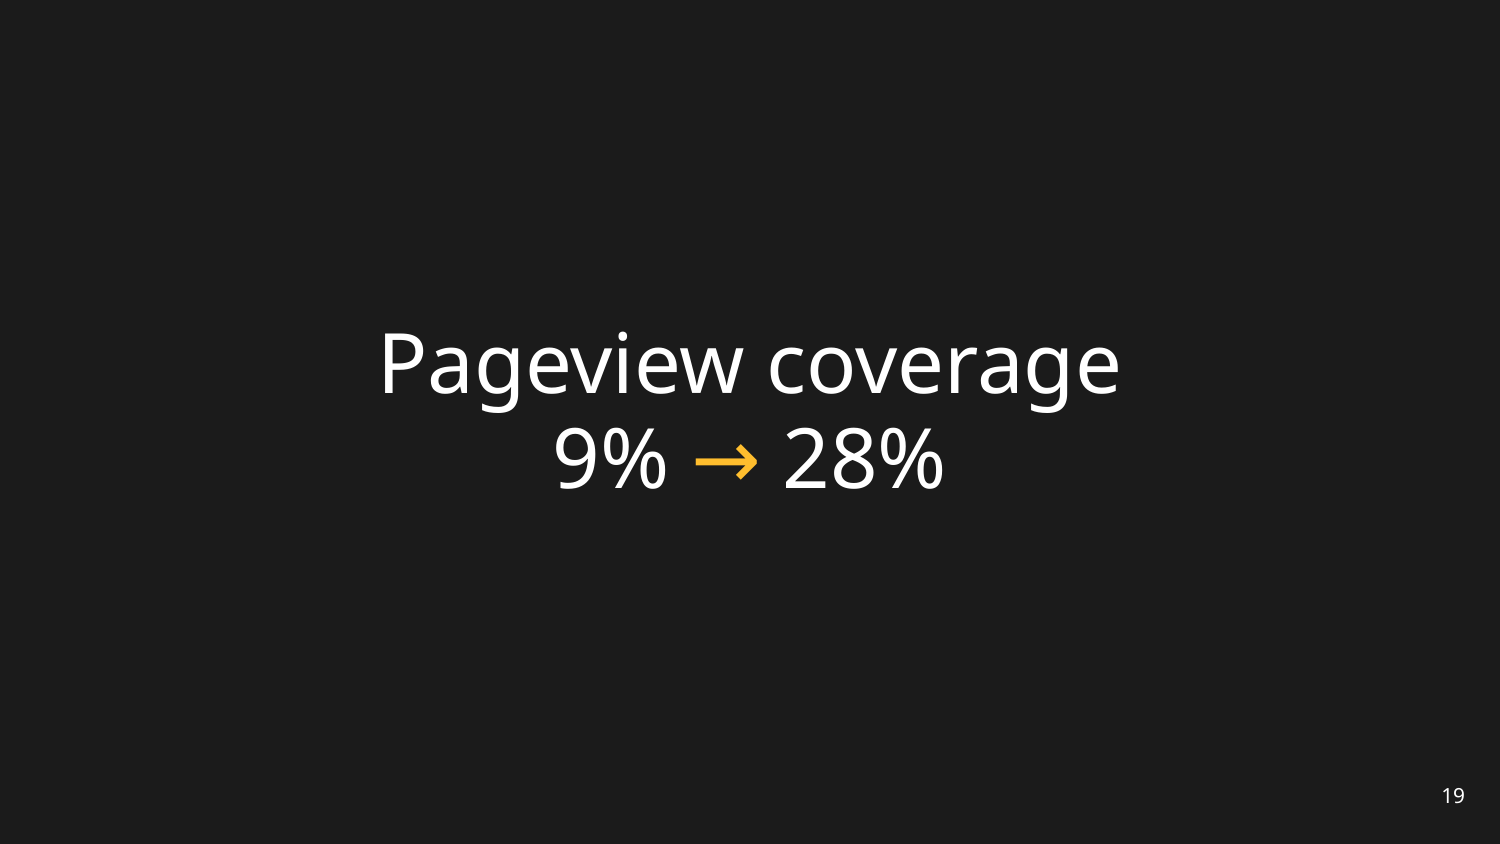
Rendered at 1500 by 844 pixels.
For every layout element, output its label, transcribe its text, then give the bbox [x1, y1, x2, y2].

title Pageview coverage 9% → 28% [51, 72, 1449, 753]
slide_number 19 [1389, 764, 1480, 830]
